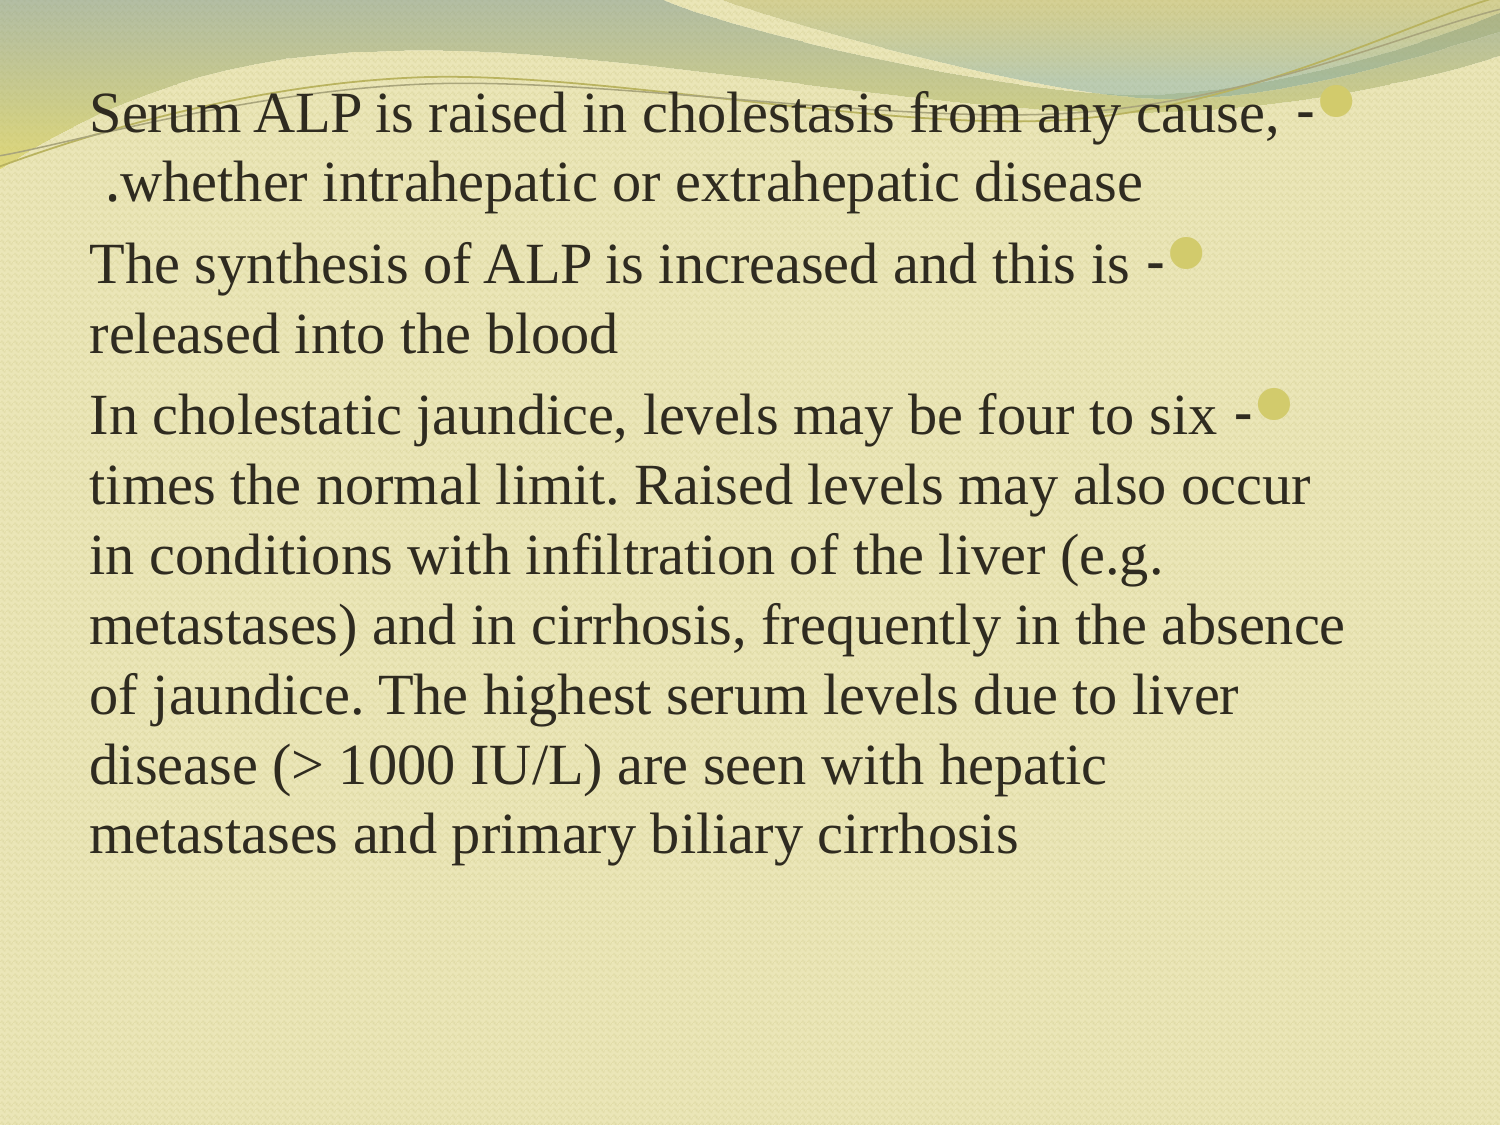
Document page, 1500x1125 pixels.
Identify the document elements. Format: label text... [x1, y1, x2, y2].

list - Serum ALP is raised in cholestasis from any cause, whether intrahepatic or extrahepatic disease. - The synthesis of ALP is increased and this is released into the blood - In cholestatic jaundice, levels may be four to six times the normal limit. Raised levels may also occur in conditions with infiltration of the liver (e.g. metastases) and in cirrhosis, frequently in the absence of jaundice. The highest serum levels due to liver disease (> 1000 IU/L) are seen with hepatic metastases and primary biliary cirrhosis [75, 66, 1425, 1038]
